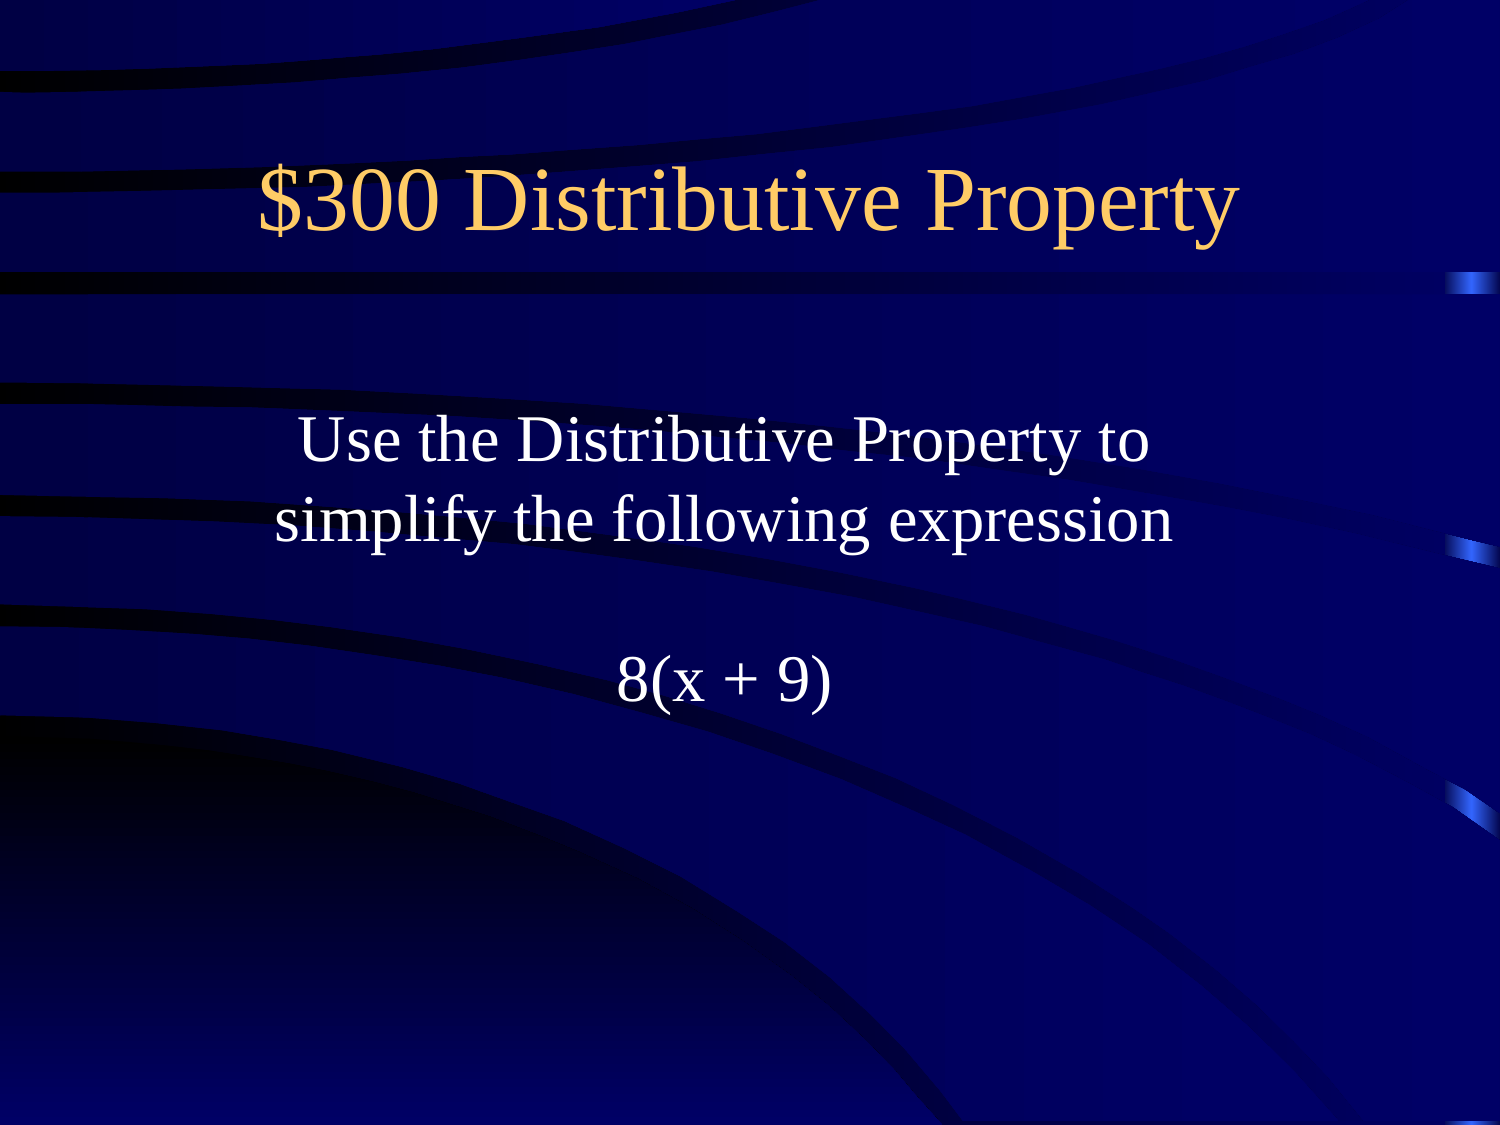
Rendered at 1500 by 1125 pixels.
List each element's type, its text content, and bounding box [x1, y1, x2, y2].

title $300 Distributive Property [112, 99, 1388, 288]
text_box Use the Distributive Property to simplify the following expression 8(x + 9) [199, 387, 1250, 723]
